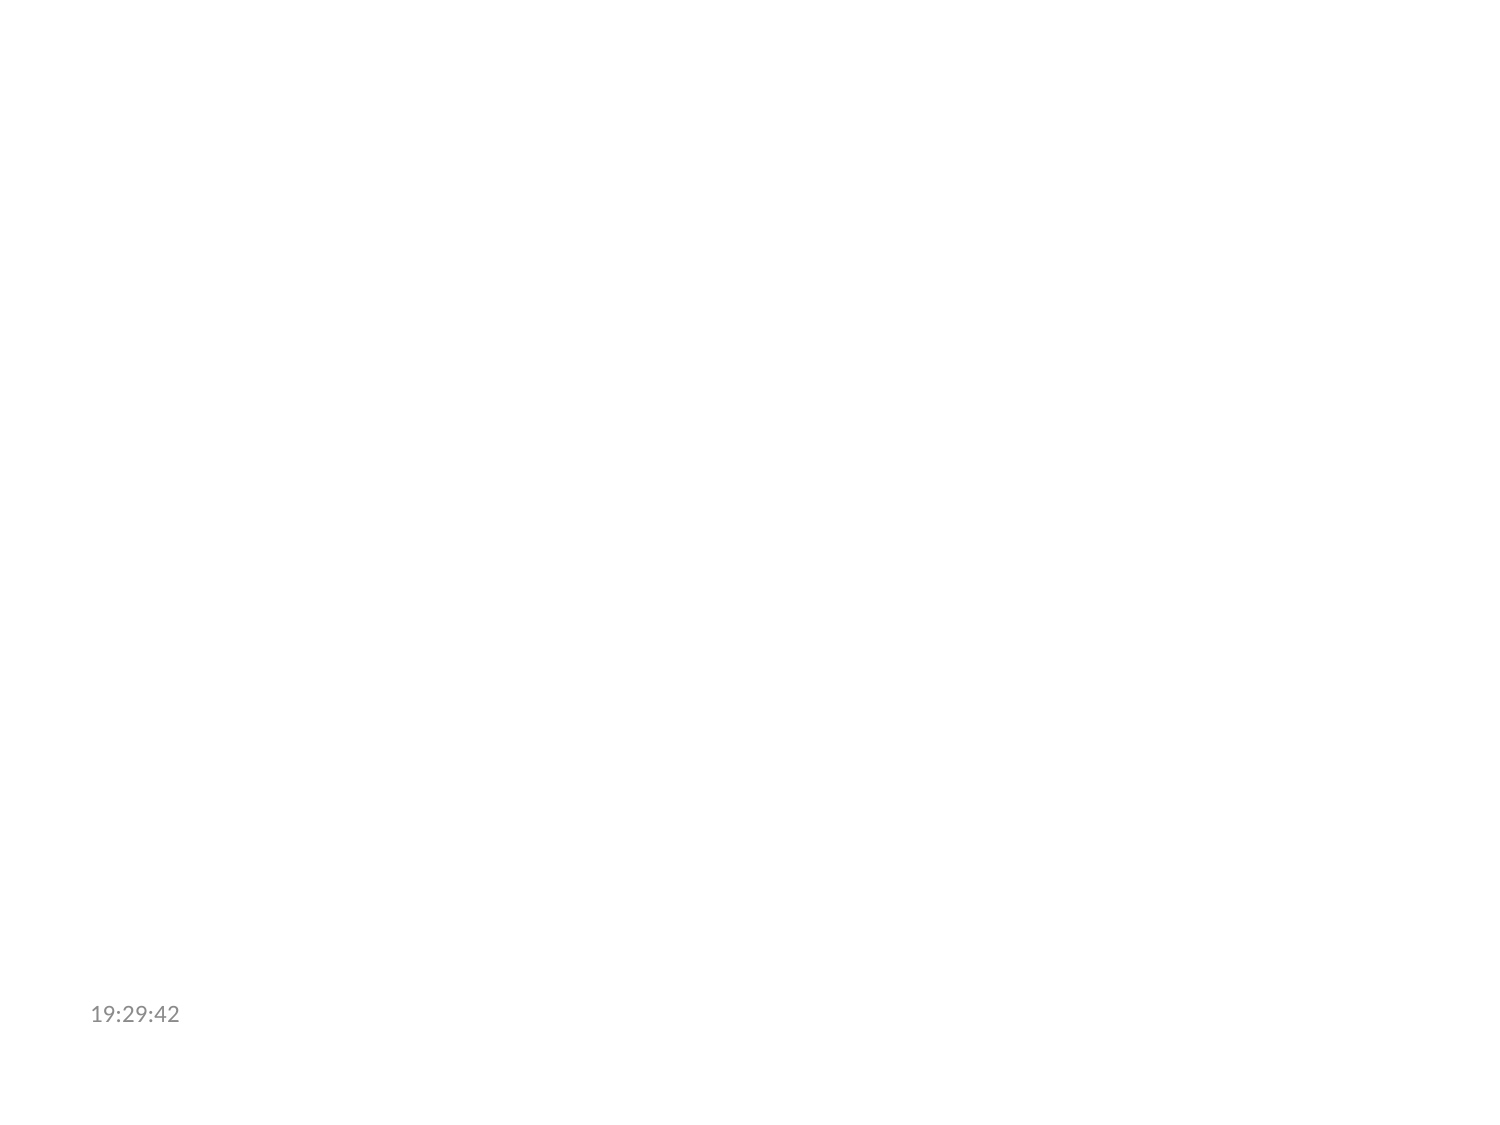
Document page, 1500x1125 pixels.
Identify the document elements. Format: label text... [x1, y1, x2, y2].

text_box 15:35:09 [75, 982, 425, 1043]
